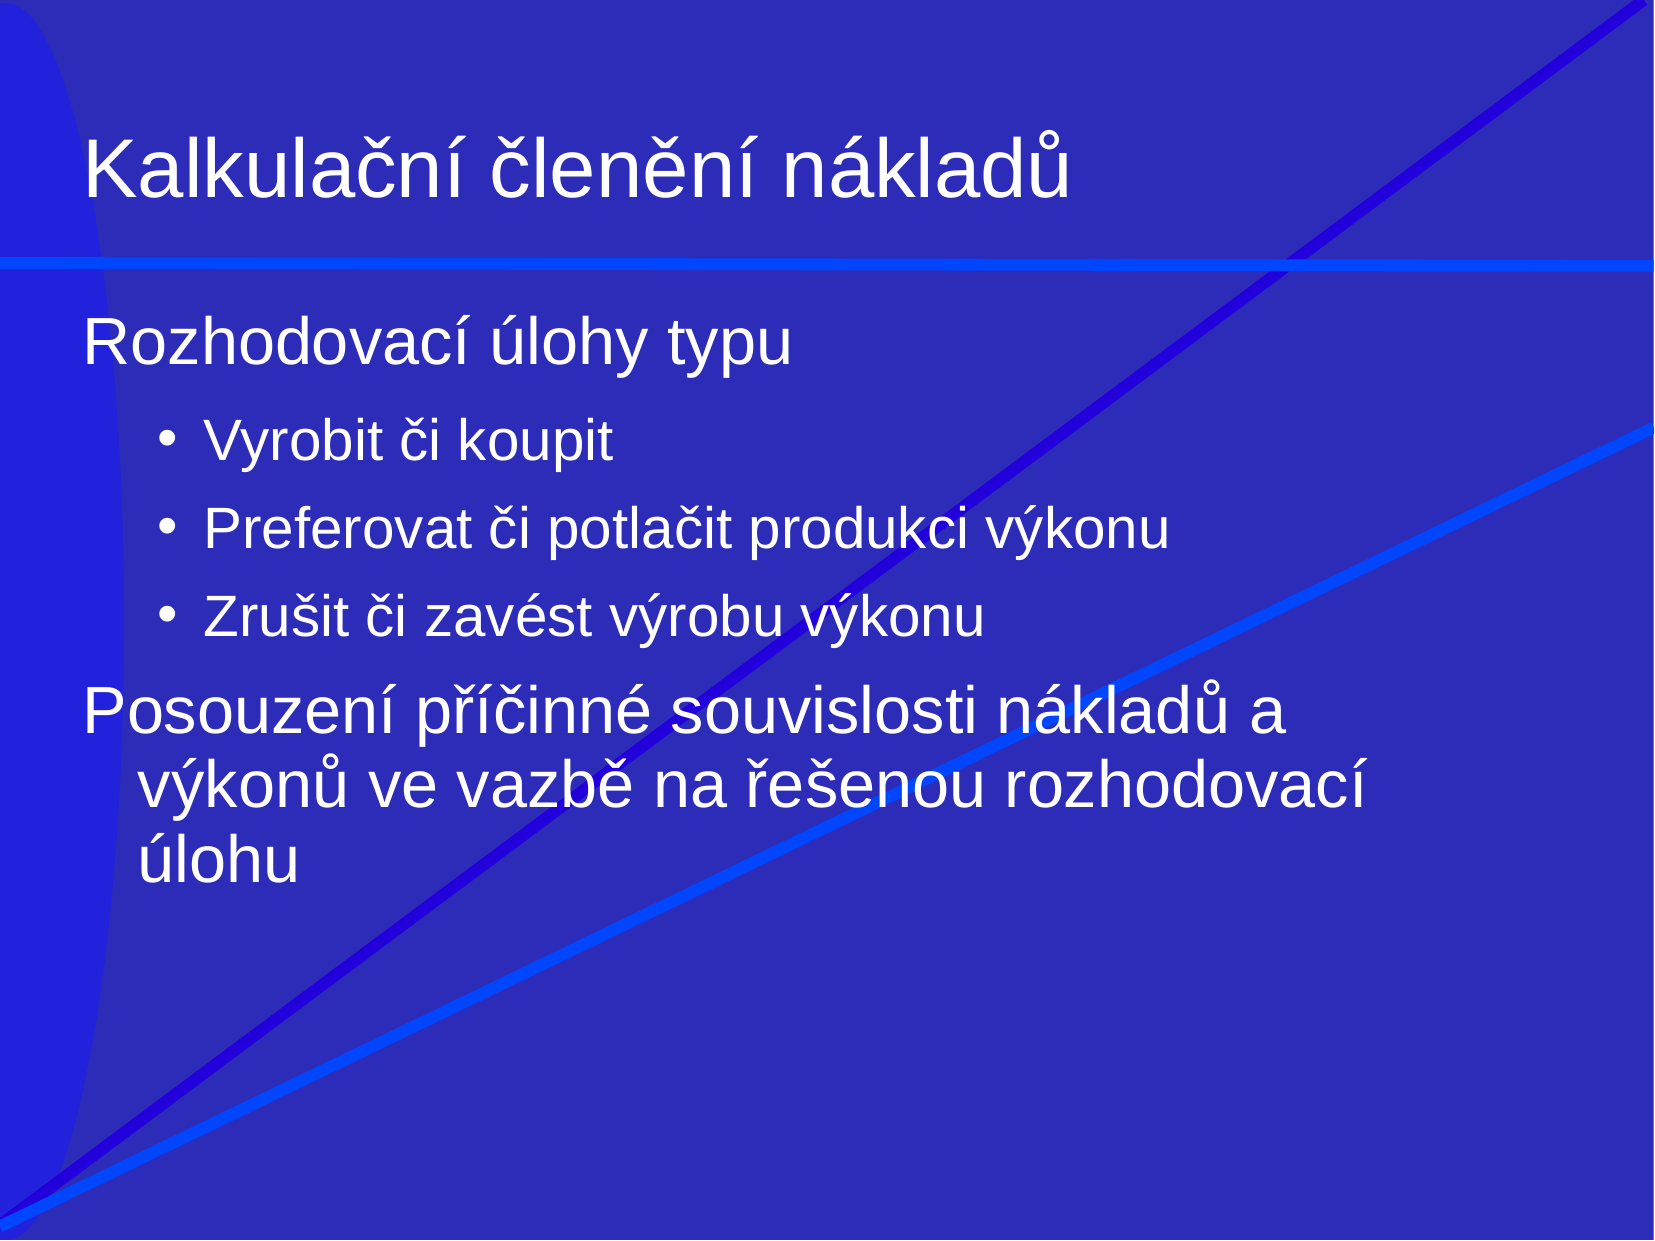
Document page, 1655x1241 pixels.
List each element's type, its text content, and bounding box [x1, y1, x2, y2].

title Kalkulační členění nákladů [80, 69, 1574, 321]
text_box Rozhodovací úlohy typu Vyrobit či koupit Preferovat či potlačit produkci výkonu Zrušit či zavést výrobu výkonu Posouzení příčinné souvislosti nákladů a výkonů ve vazbě na řešenou rozhodovací úlohu [80, 297, 1518, 896]
